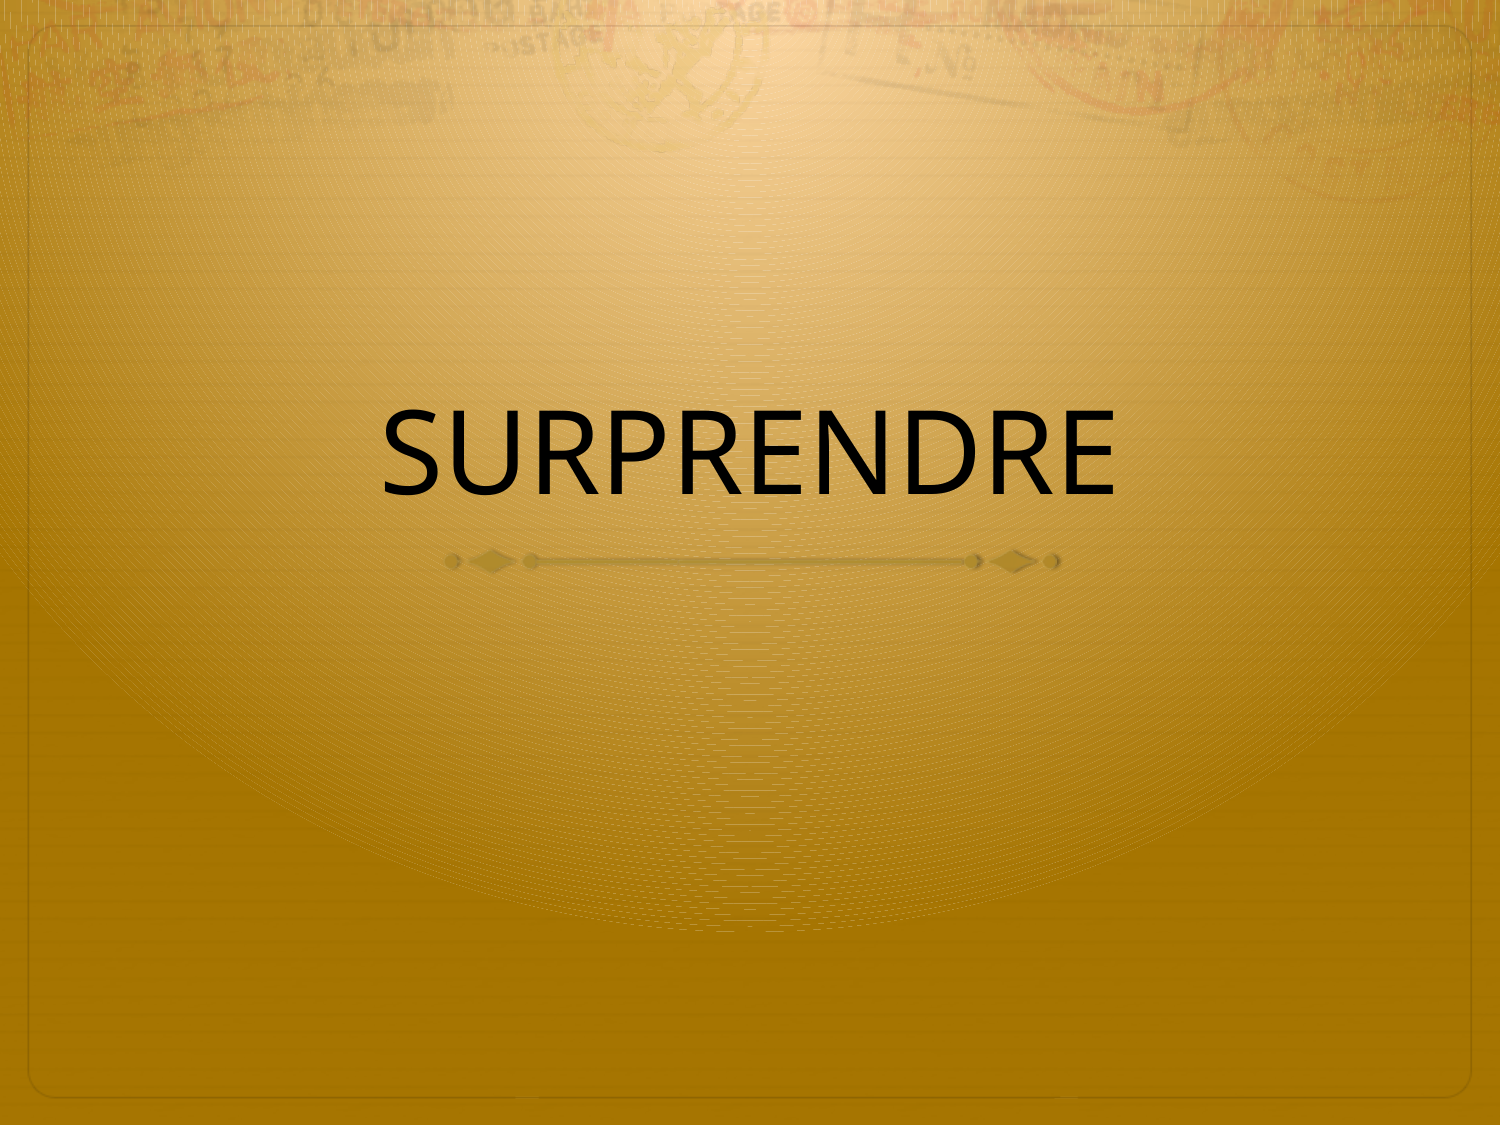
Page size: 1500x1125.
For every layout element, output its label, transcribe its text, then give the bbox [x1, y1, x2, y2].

picture [0, 0, 1500, 1125]
title SURPRENDRE [93, 210, 1407, 525]
